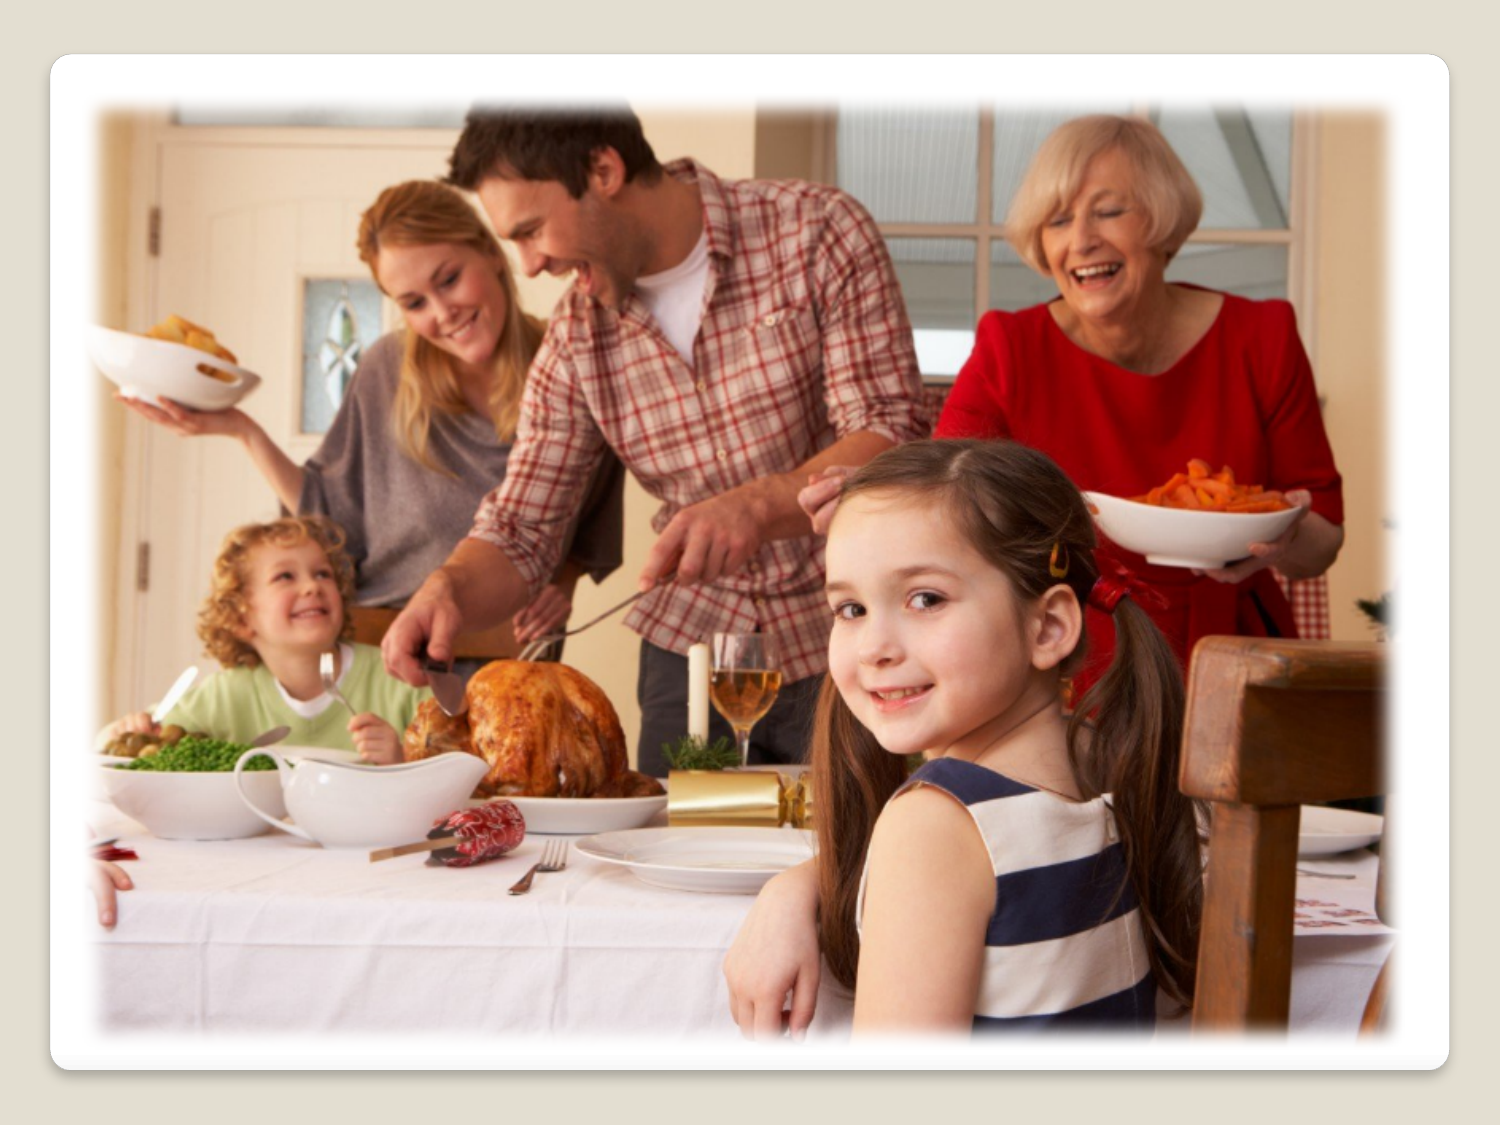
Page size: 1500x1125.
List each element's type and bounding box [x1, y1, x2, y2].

picture [81, 93, 1405, 1050]
